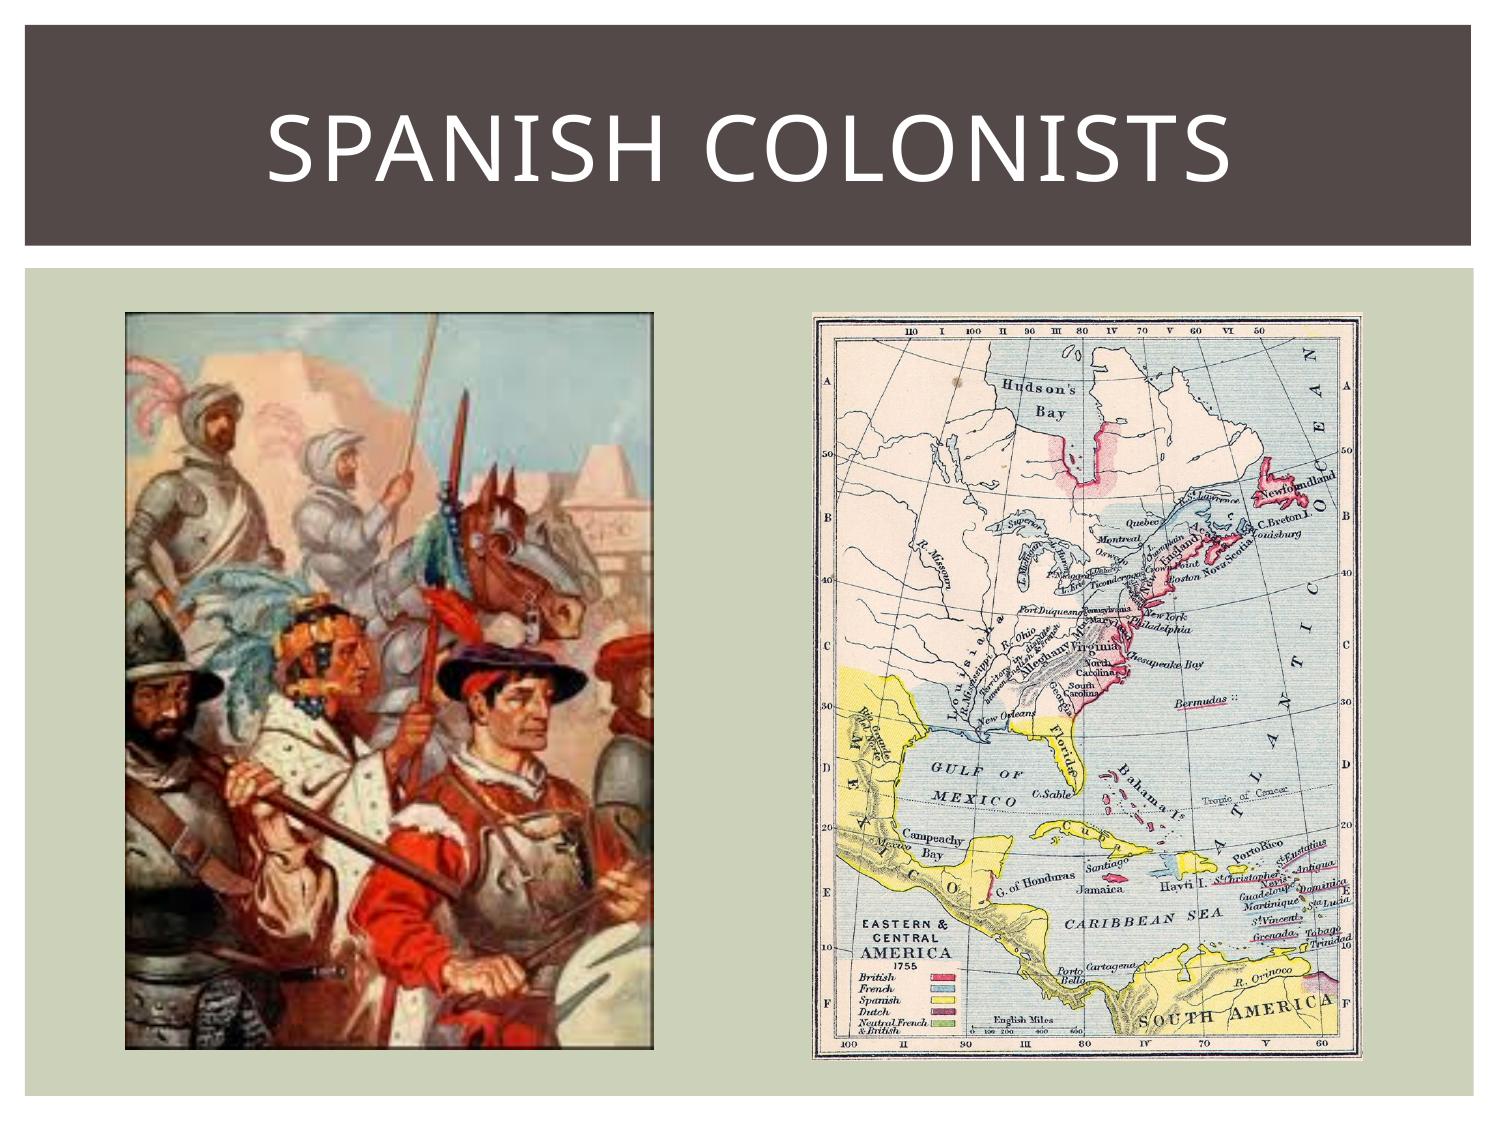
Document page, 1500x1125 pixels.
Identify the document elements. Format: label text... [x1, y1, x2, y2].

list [124, 312, 655, 1051]
title Spanish Colonists [62, 58, 1438, 232]
picture [812, 312, 1363, 1062]
